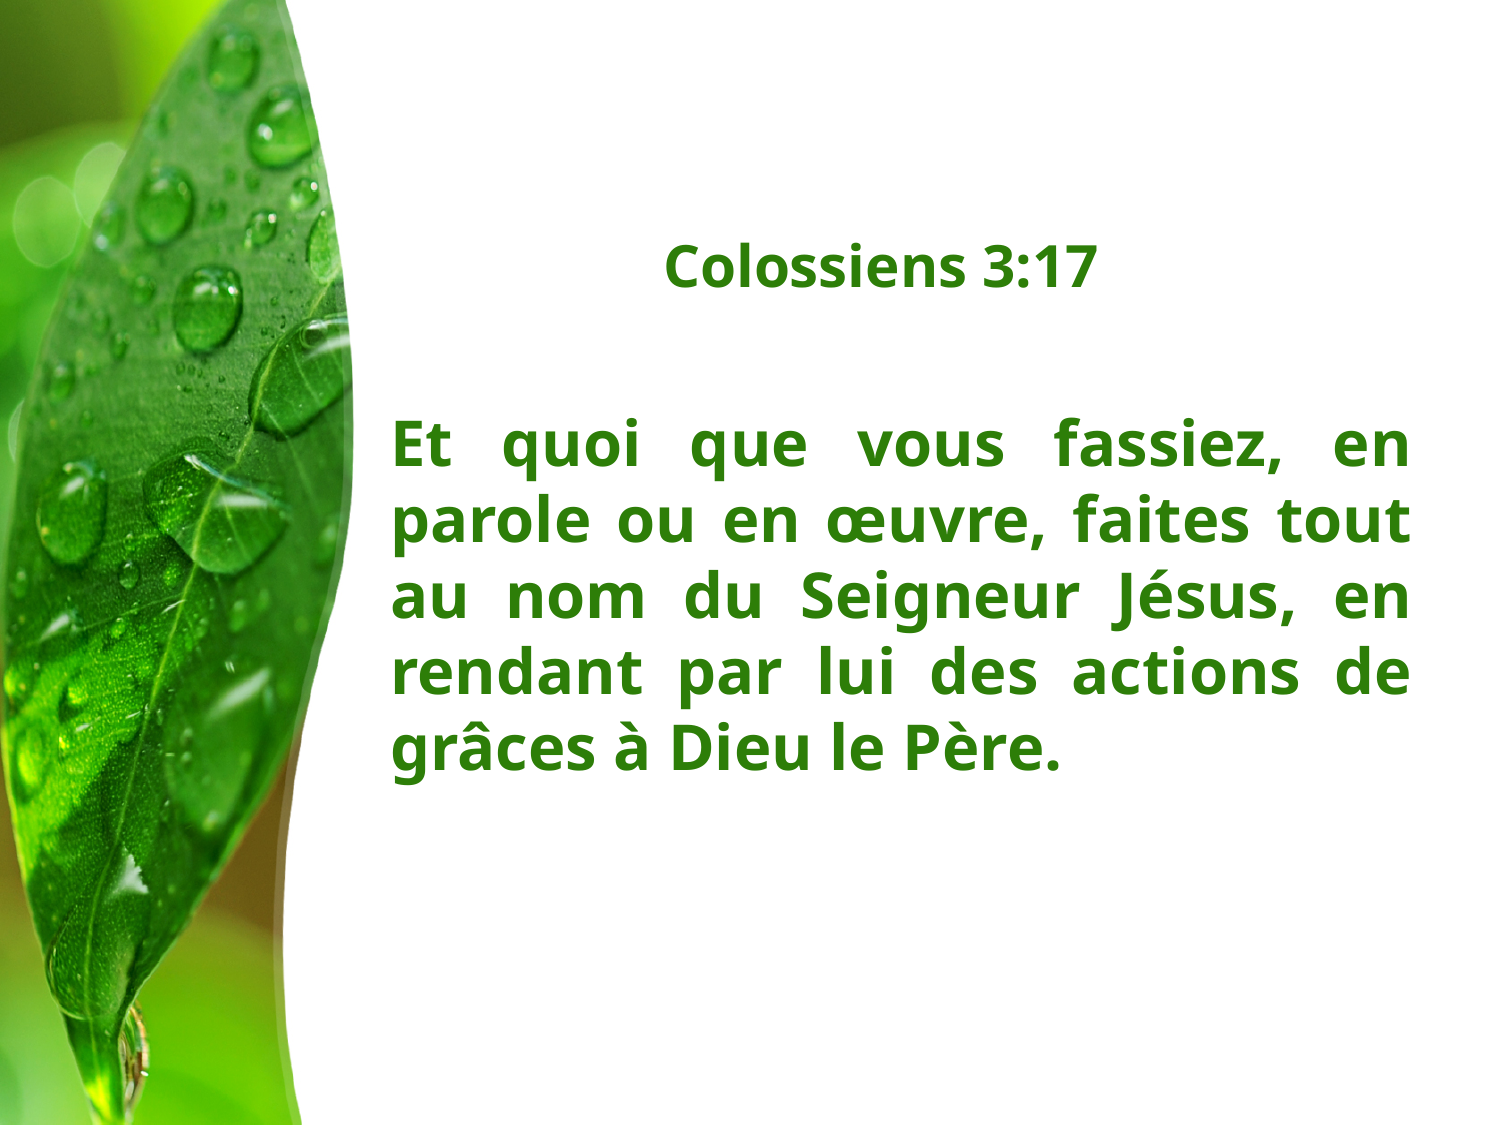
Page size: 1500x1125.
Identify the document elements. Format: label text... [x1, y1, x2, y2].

text_box Colossiens 3:17 [487, 221, 1275, 307]
picture [0, 0, 1500, 1125]
list Et quoi que vous fassiez, en parole ou en œuvre, faites tout au nom du Seigneur Jésus, en rendant par lui des actions de grâces à Dieu le Père. [375, 395, 1428, 846]
